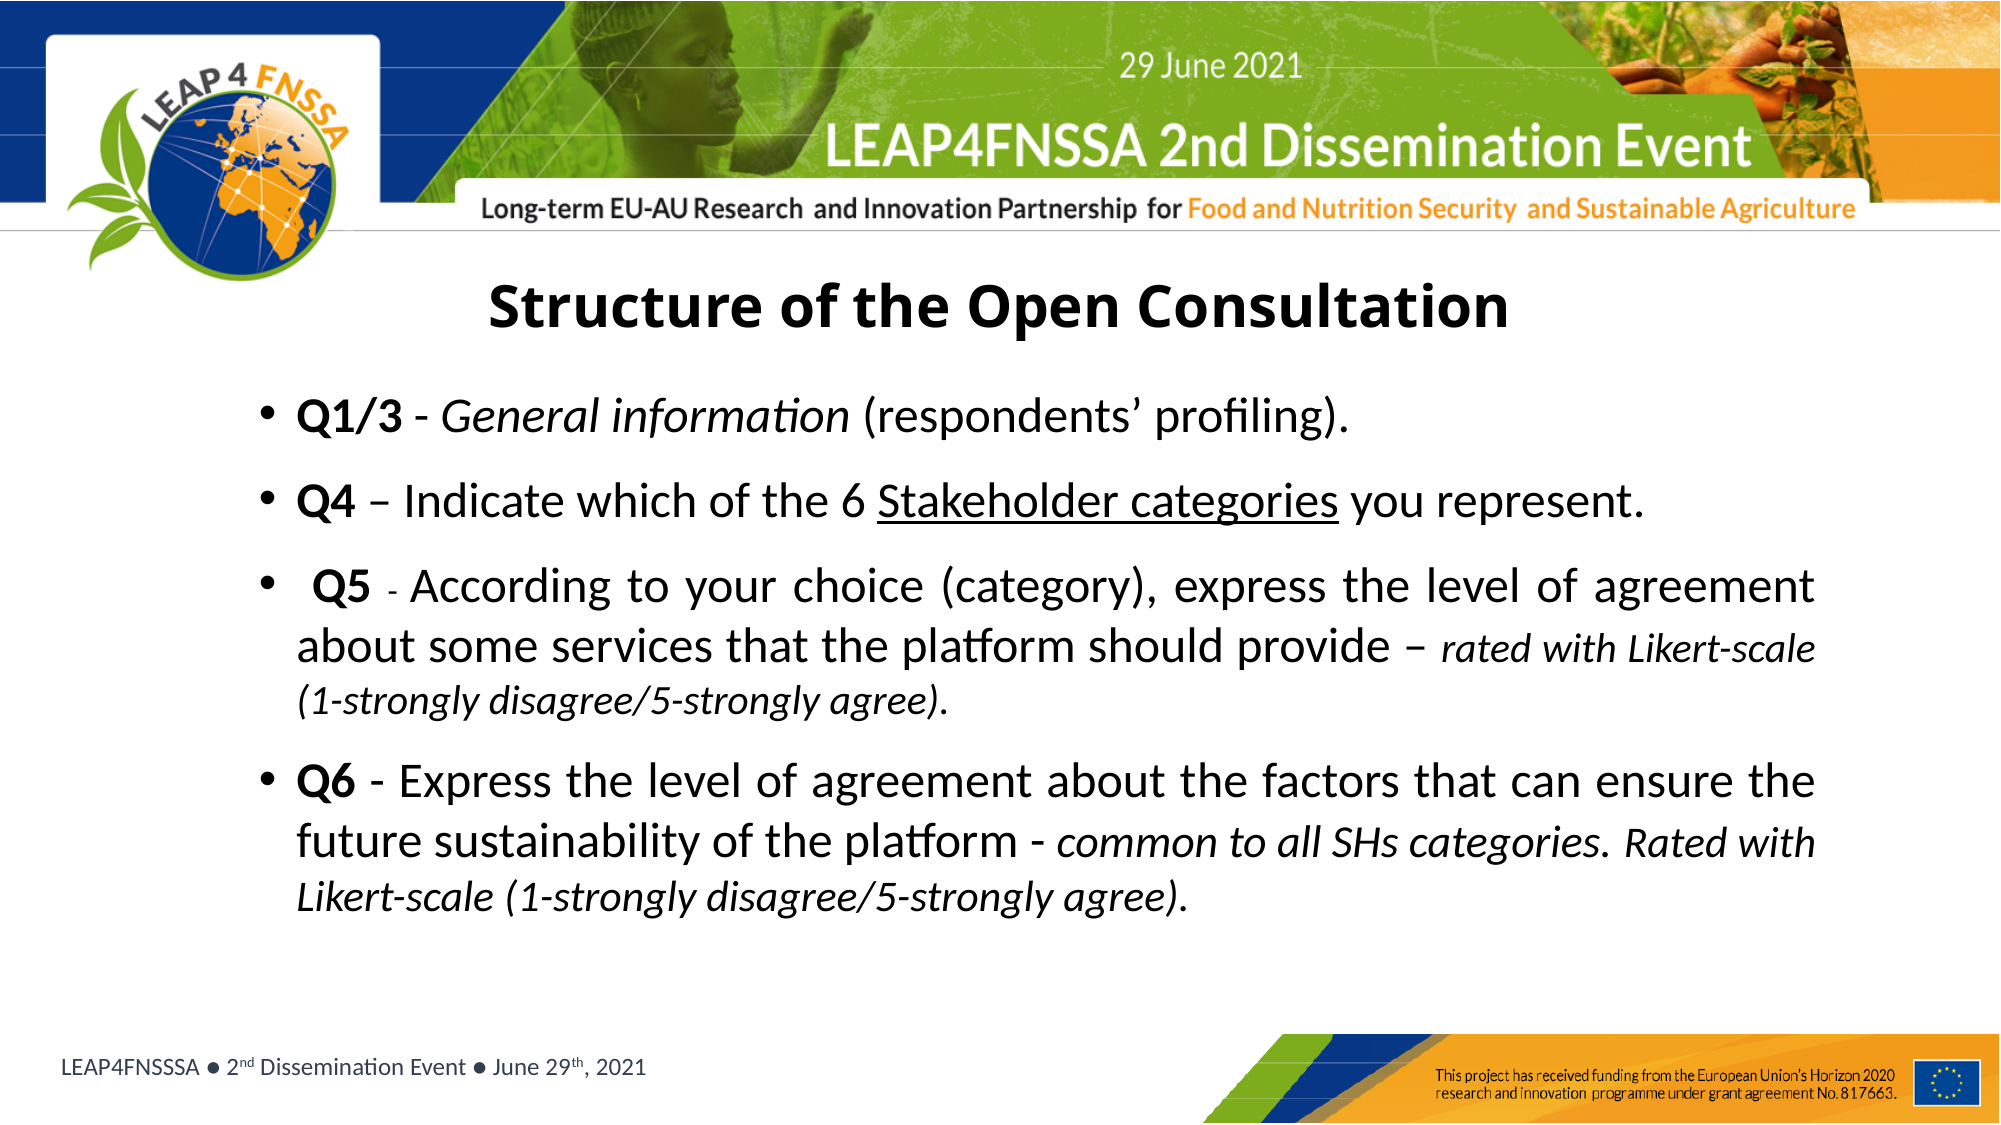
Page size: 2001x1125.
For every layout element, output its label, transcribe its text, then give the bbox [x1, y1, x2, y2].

picture [498, 1034, 1999, 1123]
title Structure of the Open Consultation [228, 230, 1772, 375]
picture [0, 1, 2000, 334]
list Q1/3 - General information (respondents’ profiling). Q4 – Indicate which of the 6 Stakeholder categories you represent. Q5 - According to your choice (category), express the level of agreement about some services that the platform should provide – rated with Likert-scale (1-strongly disagree/5-strongly agree). Q6 - Express the level of agreement about the factors that can ensure the future sustainability of the platform - common to all SHs categories. Rated with Likert-scale (1-strongly disagree/5-strongly agree). [168, 375, 1832, 1003]
